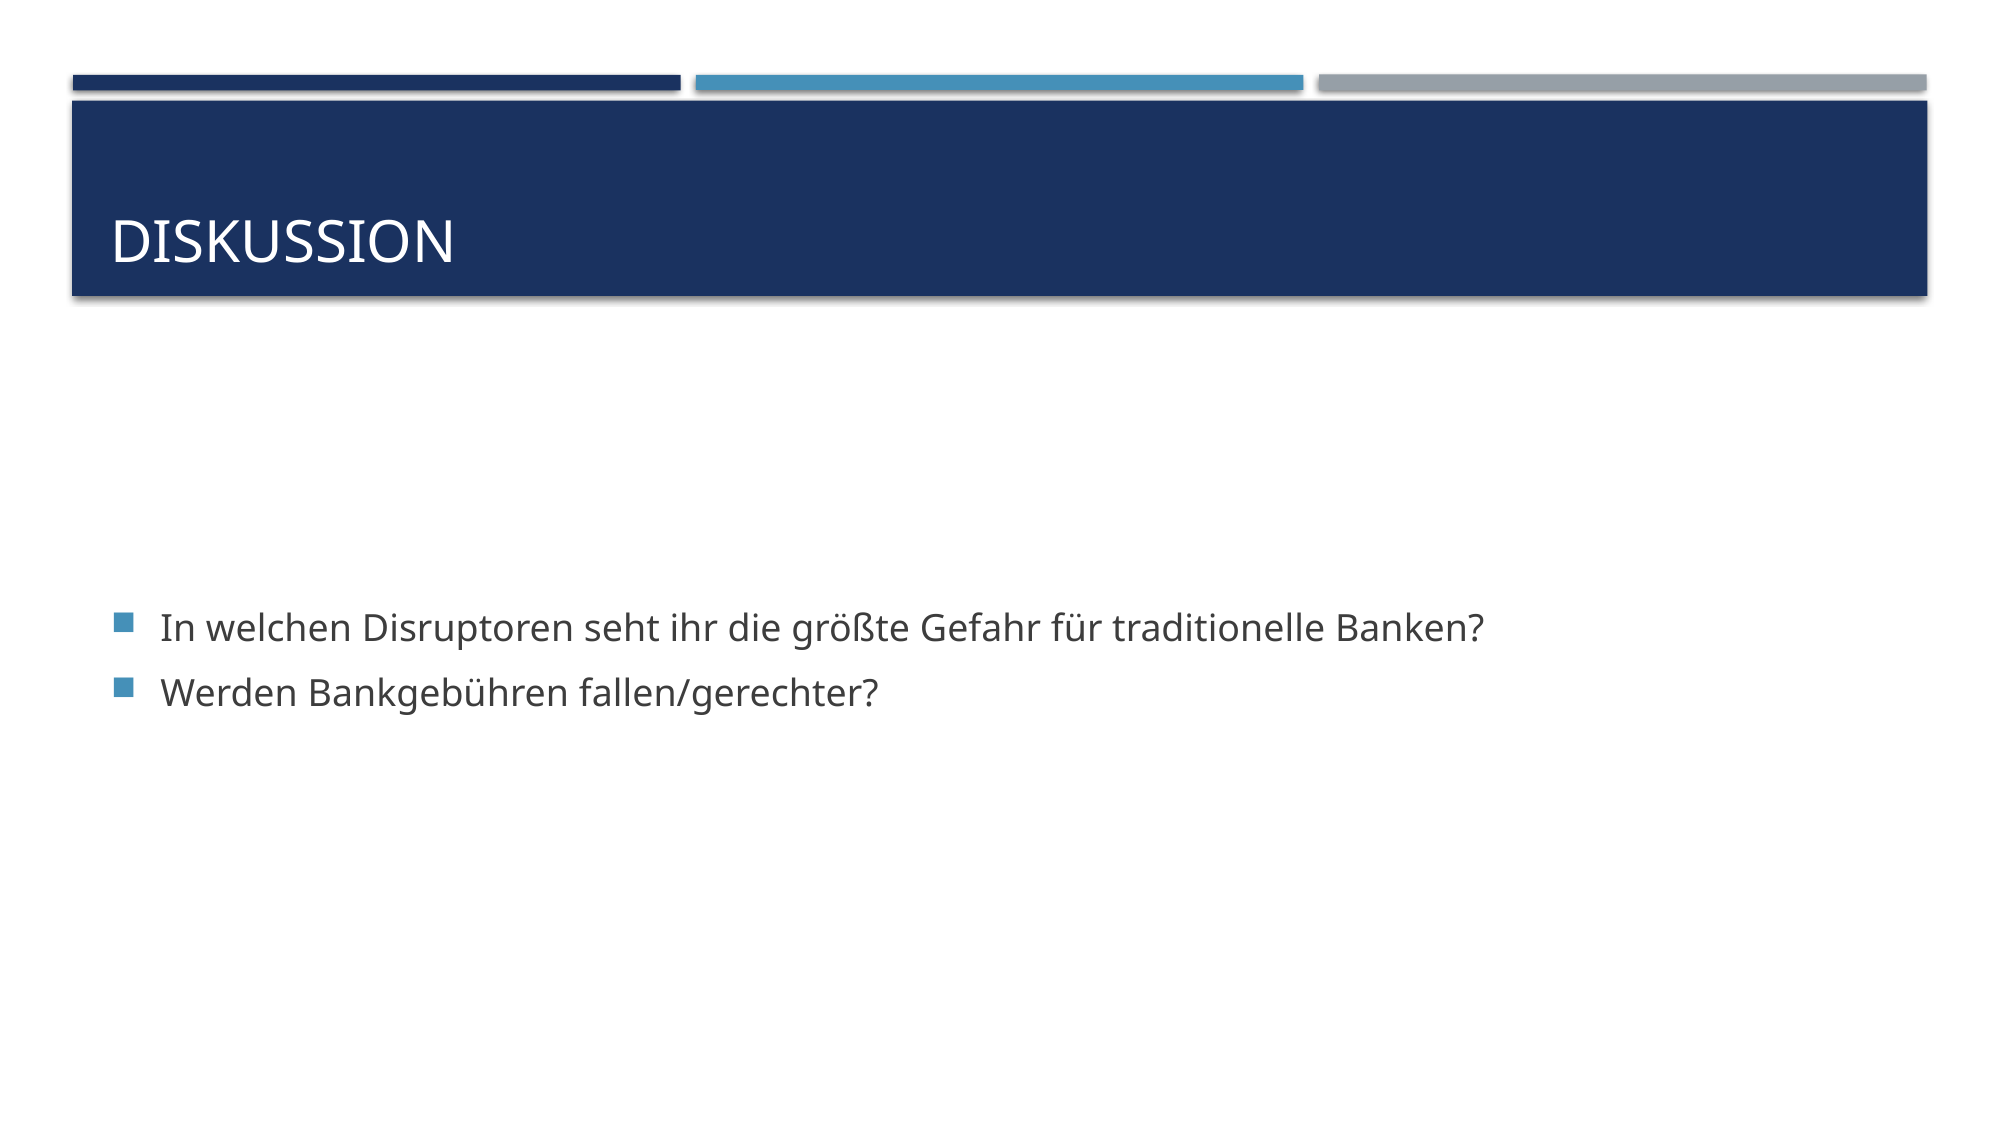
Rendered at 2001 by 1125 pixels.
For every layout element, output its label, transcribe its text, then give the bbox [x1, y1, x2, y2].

list In welchen Disruptoren seht ihr die größte Gefahr für traditionelle Banken? Werden Bankgebühren fallen/gerechter? [95, 357, 1905, 962]
title Diskussion [95, 115, 1905, 282]
